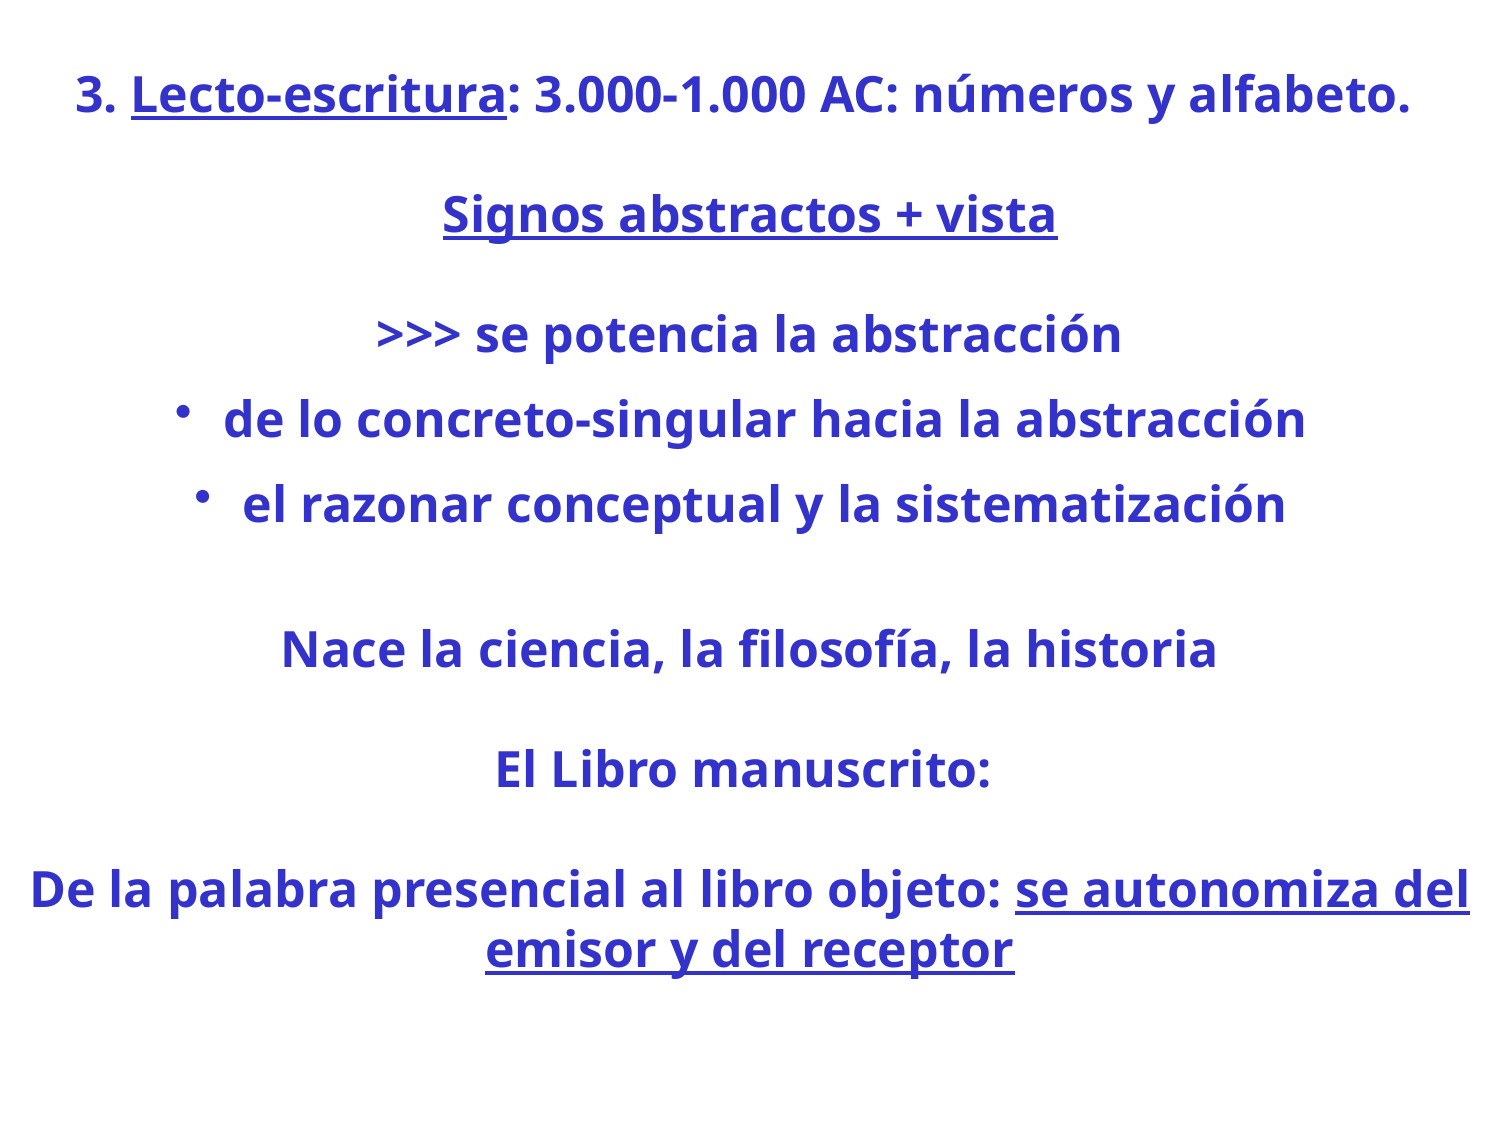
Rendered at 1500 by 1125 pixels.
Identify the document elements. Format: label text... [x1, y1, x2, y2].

text_box 3. Lecto-escritura: 3.000-1.000 AC: números y alfabeto. Signos abstractos + vista >>> se potencia la abstracción de lo concreto-singular hacia la abstracción el razonar conceptual y la sistematización Nace la ciencia, la filosofía, la historia El Libro manuscrito: De la palabra presencial al libro objeto: se autonomiza del emisor y del receptor [11, 55, 1489, 985]
